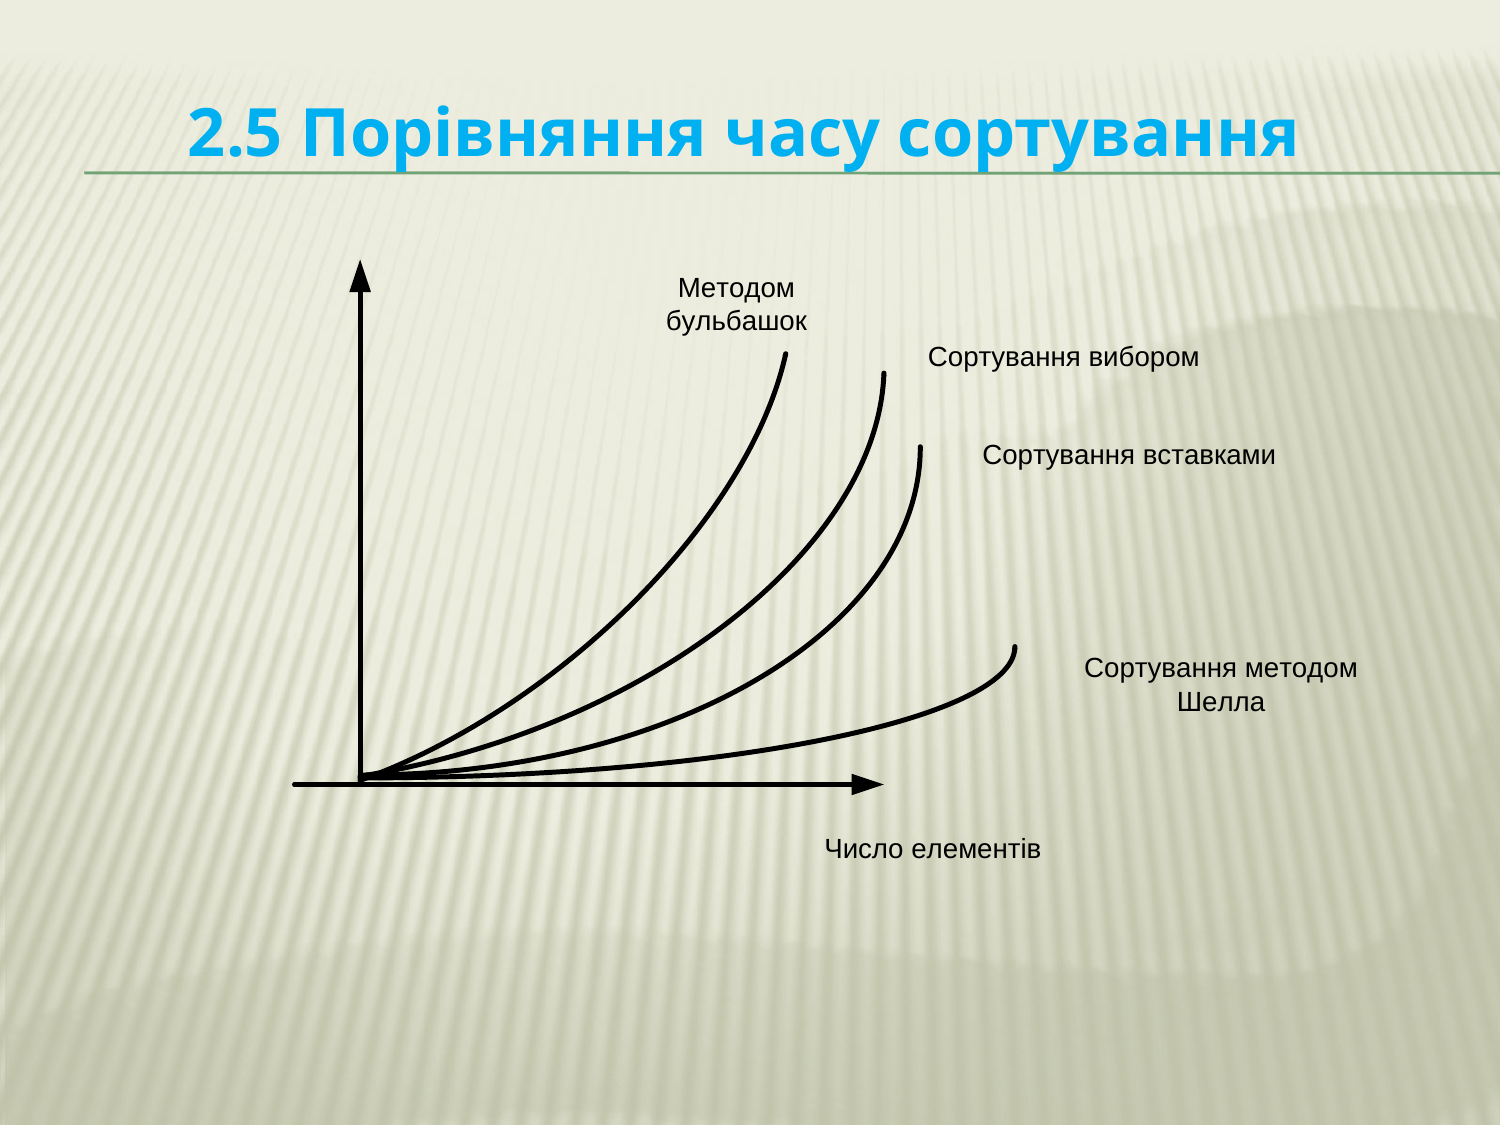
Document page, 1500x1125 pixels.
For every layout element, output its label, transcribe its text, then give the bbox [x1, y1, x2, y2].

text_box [257, 222, 1403, 891]
text_box 2.5 Порівняння часу сортування [128, 81, 1360, 177]
